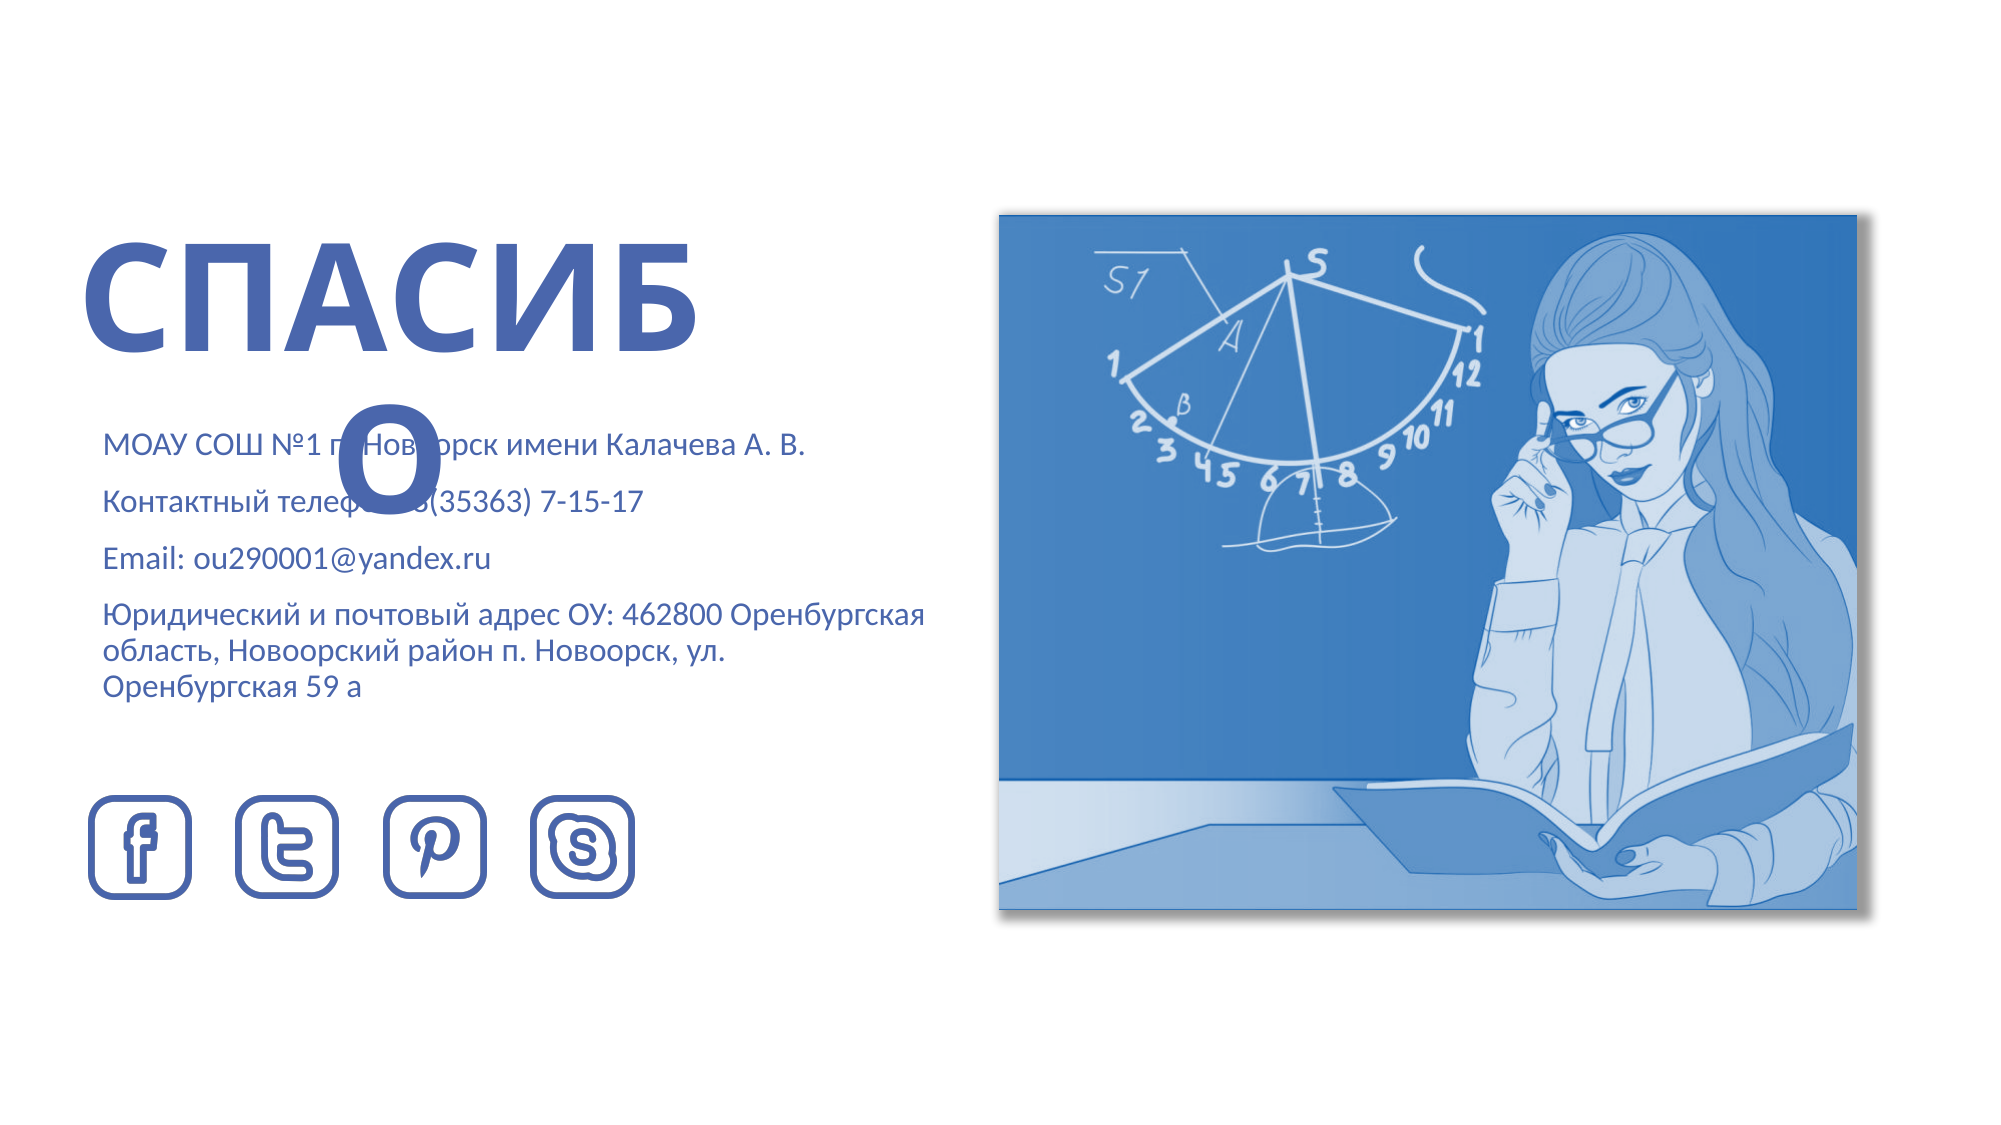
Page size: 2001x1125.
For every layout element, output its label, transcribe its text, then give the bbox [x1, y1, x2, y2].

picture [530, 795, 635, 899]
picture [87, 795, 192, 900]
picture [999, 215, 1857, 910]
text_box СПАСИБО [26, 214, 754, 404]
picture [383, 795, 487, 899]
text_box МОАУ СОШ №1 п. Новоорск имени Калачева А. В. Контактный телефон: 8(35363) 7-15-17 Еmail: ou290001@yandex.ru Юридический и почтовый адрес ОУ: 462800 Оренбургская область, Новоорский район п. Новоорск, ул. Оренбургская 59 а [87, 419, 945, 700]
picture [235, 795, 339, 899]
